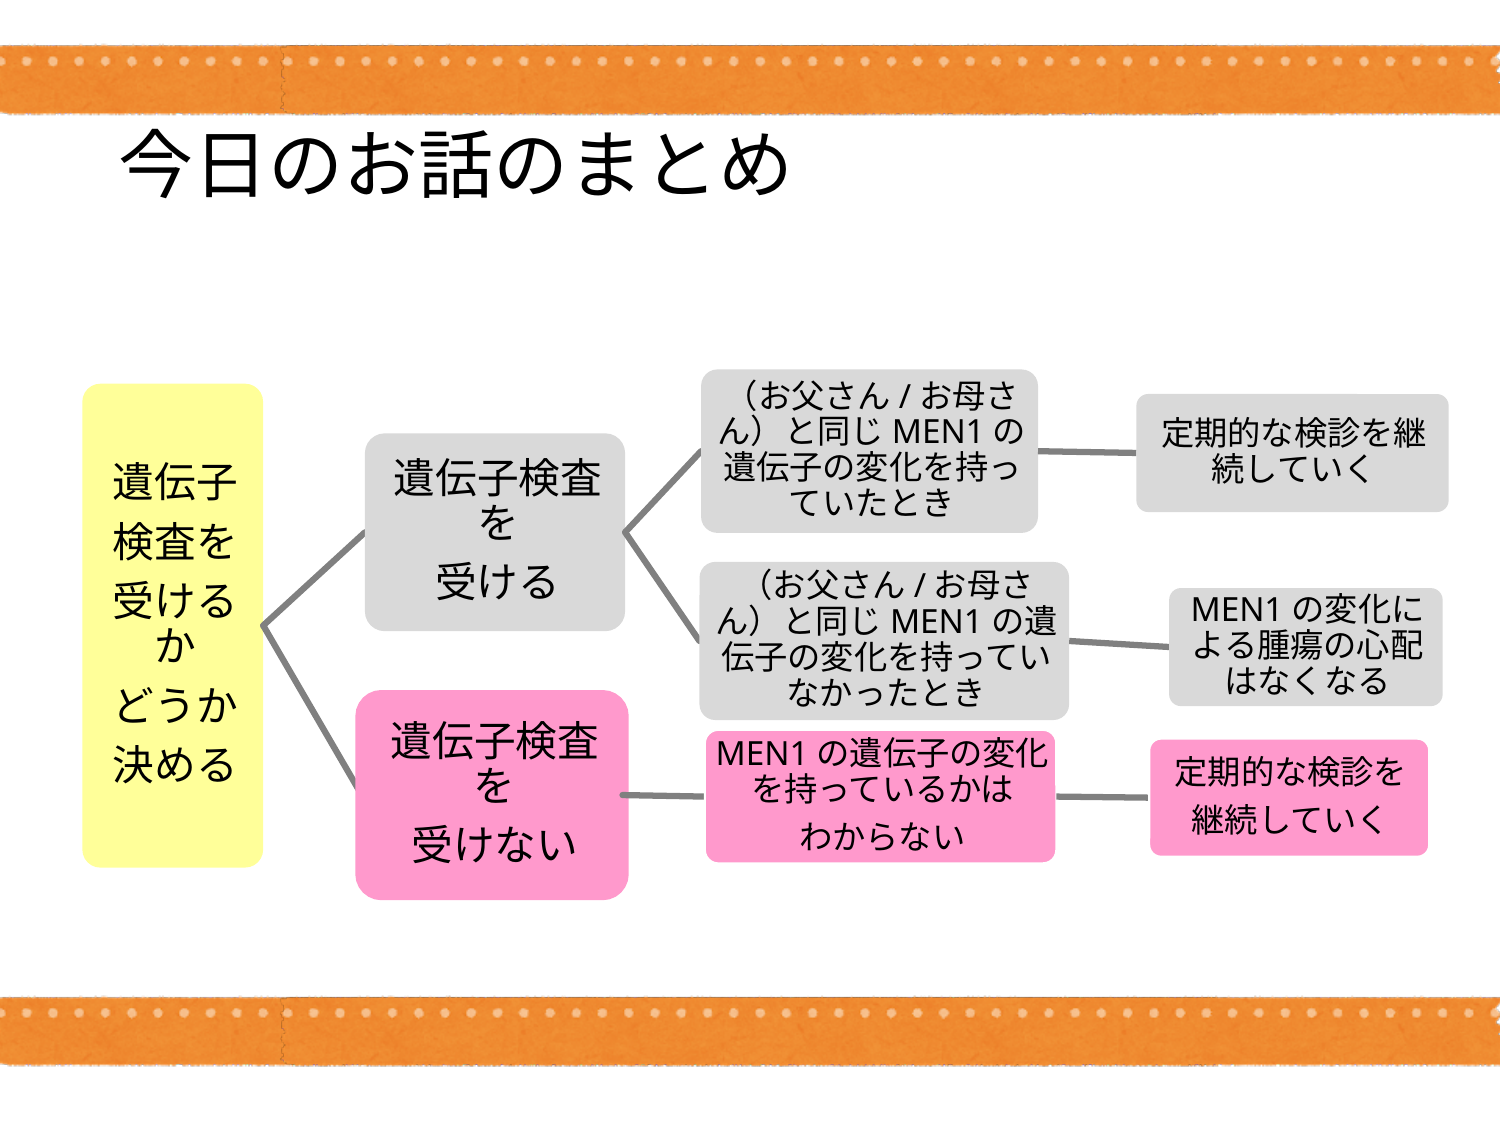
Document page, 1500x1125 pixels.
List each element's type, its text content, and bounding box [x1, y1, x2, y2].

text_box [82, 289, 1459, 974]
title 今日のお話のまとめ [103, 139, 1397, 278]
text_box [0, 974, 1500, 1091]
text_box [0, 22, 1500, 139]
